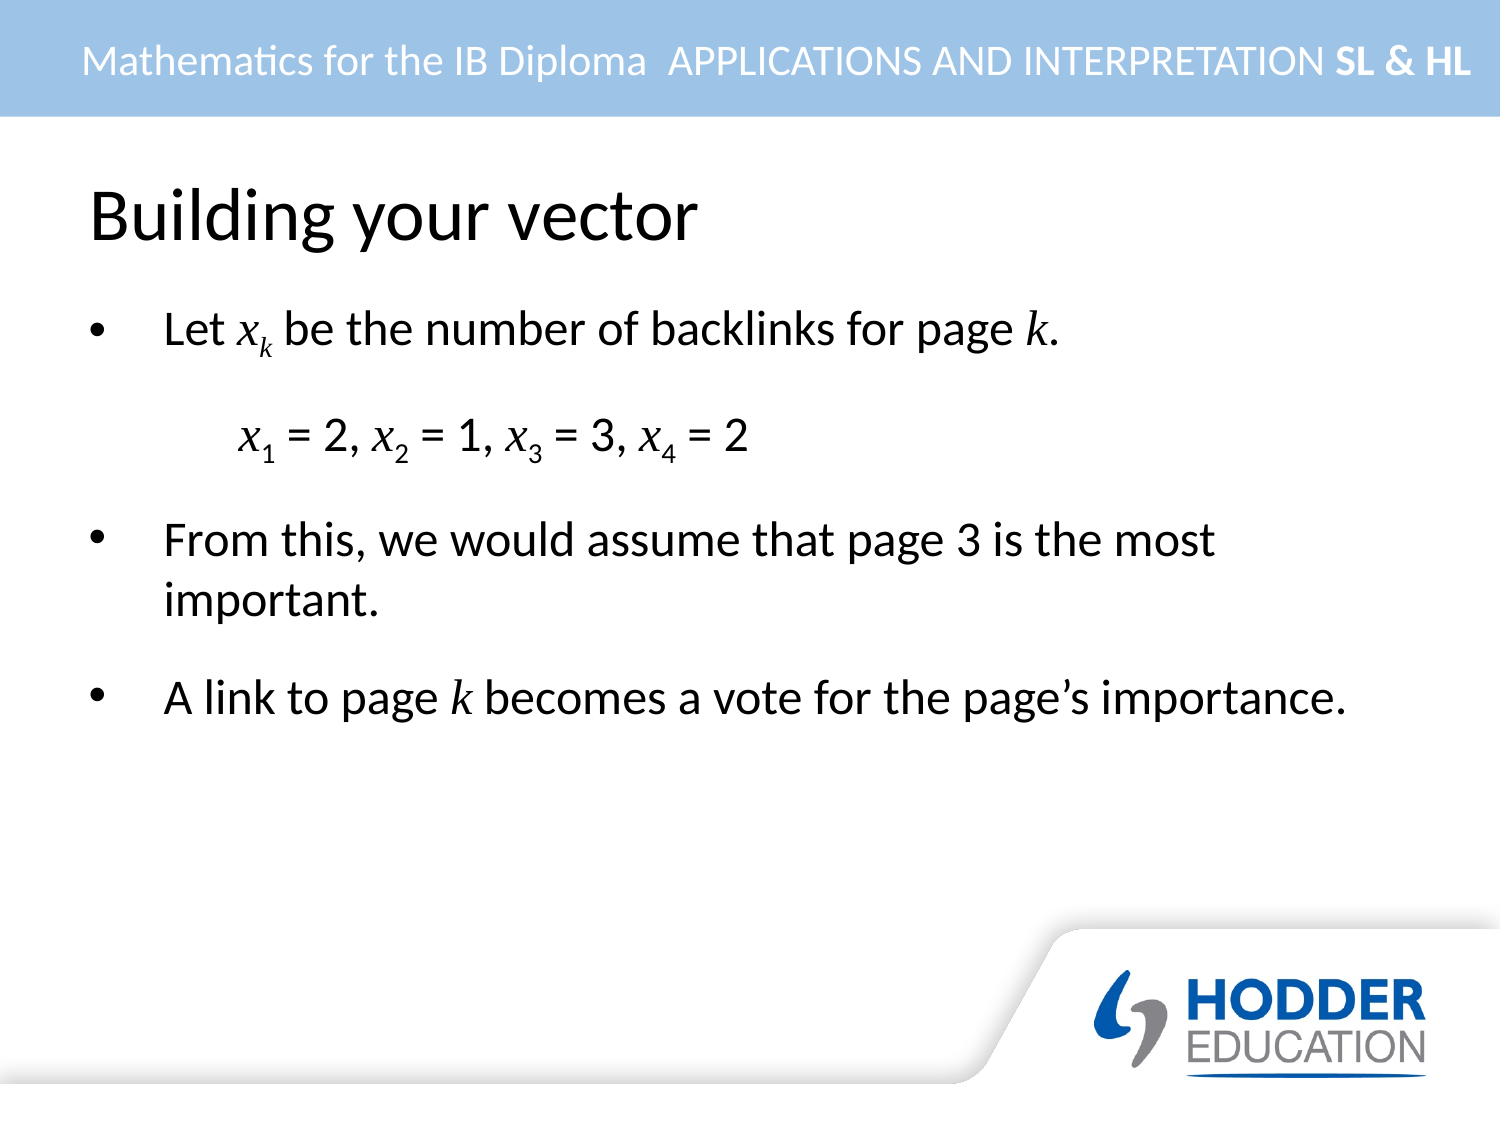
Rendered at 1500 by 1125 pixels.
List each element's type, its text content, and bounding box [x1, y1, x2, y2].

text_box Building your vector [74, 147, 1369, 265]
text_box Mathematics for the IB Diploma APPLICATIONS AND INTERPRETATION SL & HL [0, 0, 1500, 118]
text_box Let xk be the number of backlinks for page k. x1 = 2, x2 = 1, x3 = 3, x4 = 2 From this, we would assume that page 3 is the most important. A link to page k becomes a vote for the page’s importance. [88, 295, 1439, 725]
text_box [0, 893, 1500, 1125]
